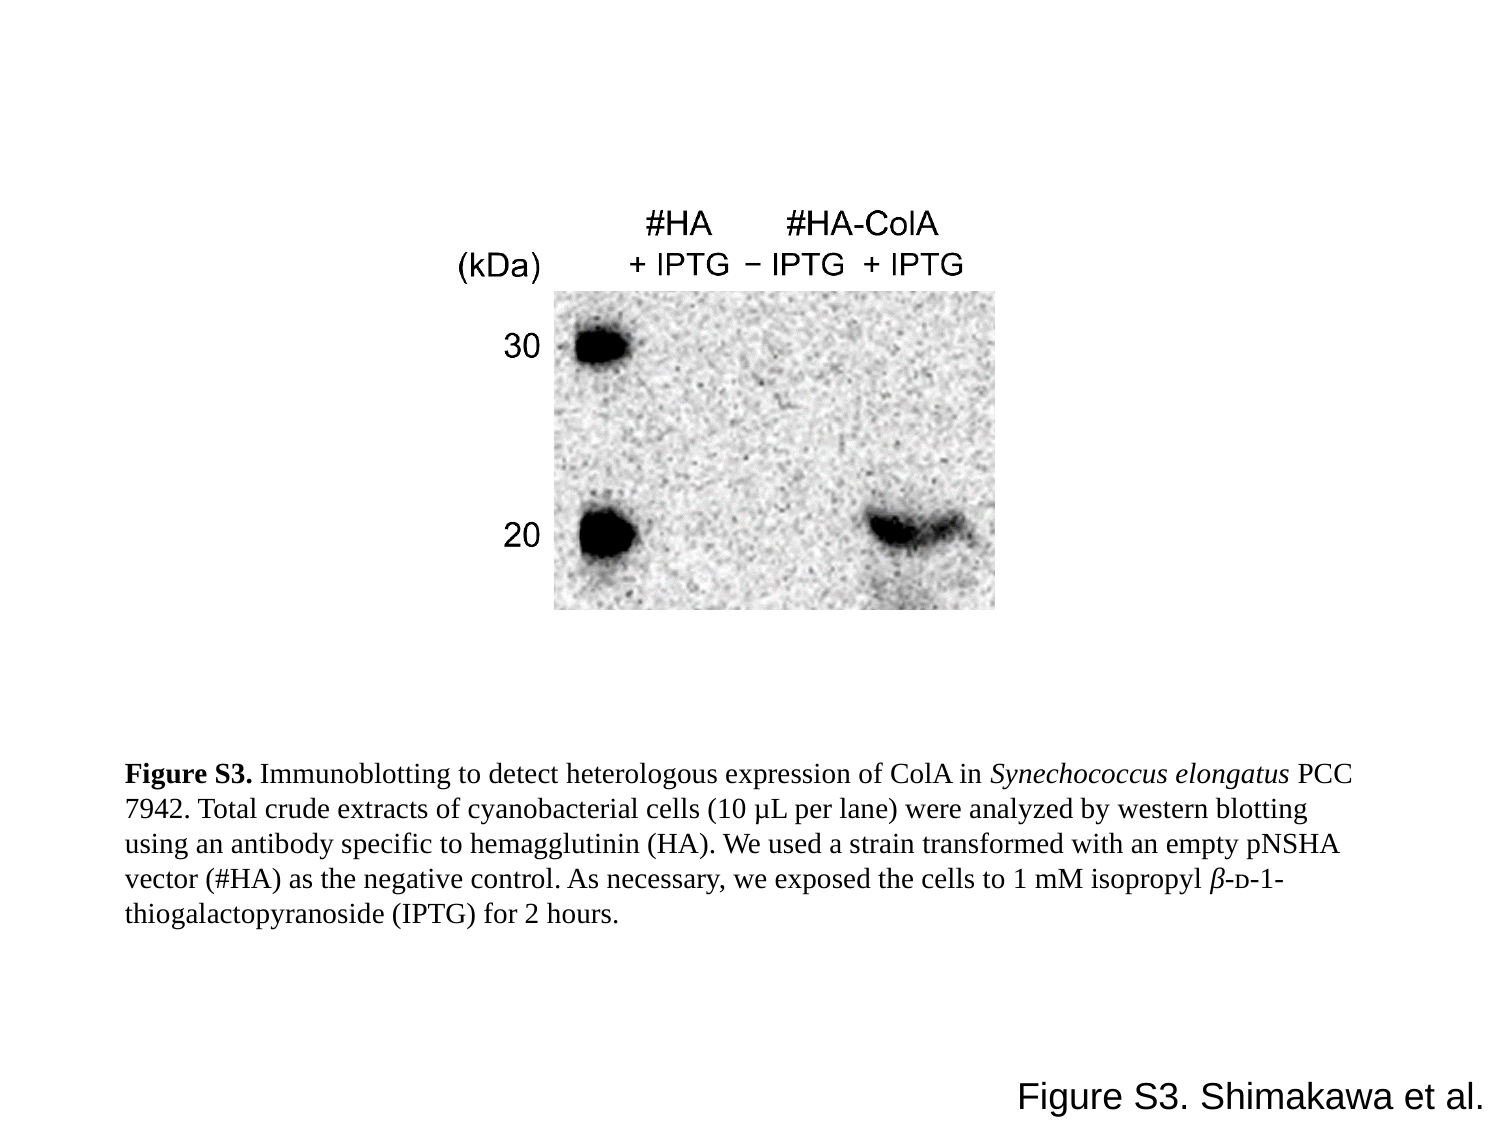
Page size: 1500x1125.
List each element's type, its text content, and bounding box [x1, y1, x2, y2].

text_box Figure S3. Immunoblotting to detect heterologous expression of ColA in Synechococcus elongatus PCC 7942. Total crude extracts of cyanobacterial cells (10 µL per lane) were analyzed by western blotting using an antibody specific to hemagglutinin (HA). We used a strain transformed with an empty pNSHA vector (#HA) as the negative control. As necessary, we exposed the cells to 1 mM isopropyl β-ᴅ-1-thiogalactopyranoside (IPTG) for 2 hours. [109, 747, 1382, 937]
text_box Figure S3. Shimakawa et al. [745, 1064, 1500, 1125]
picture [459, 210, 995, 610]
